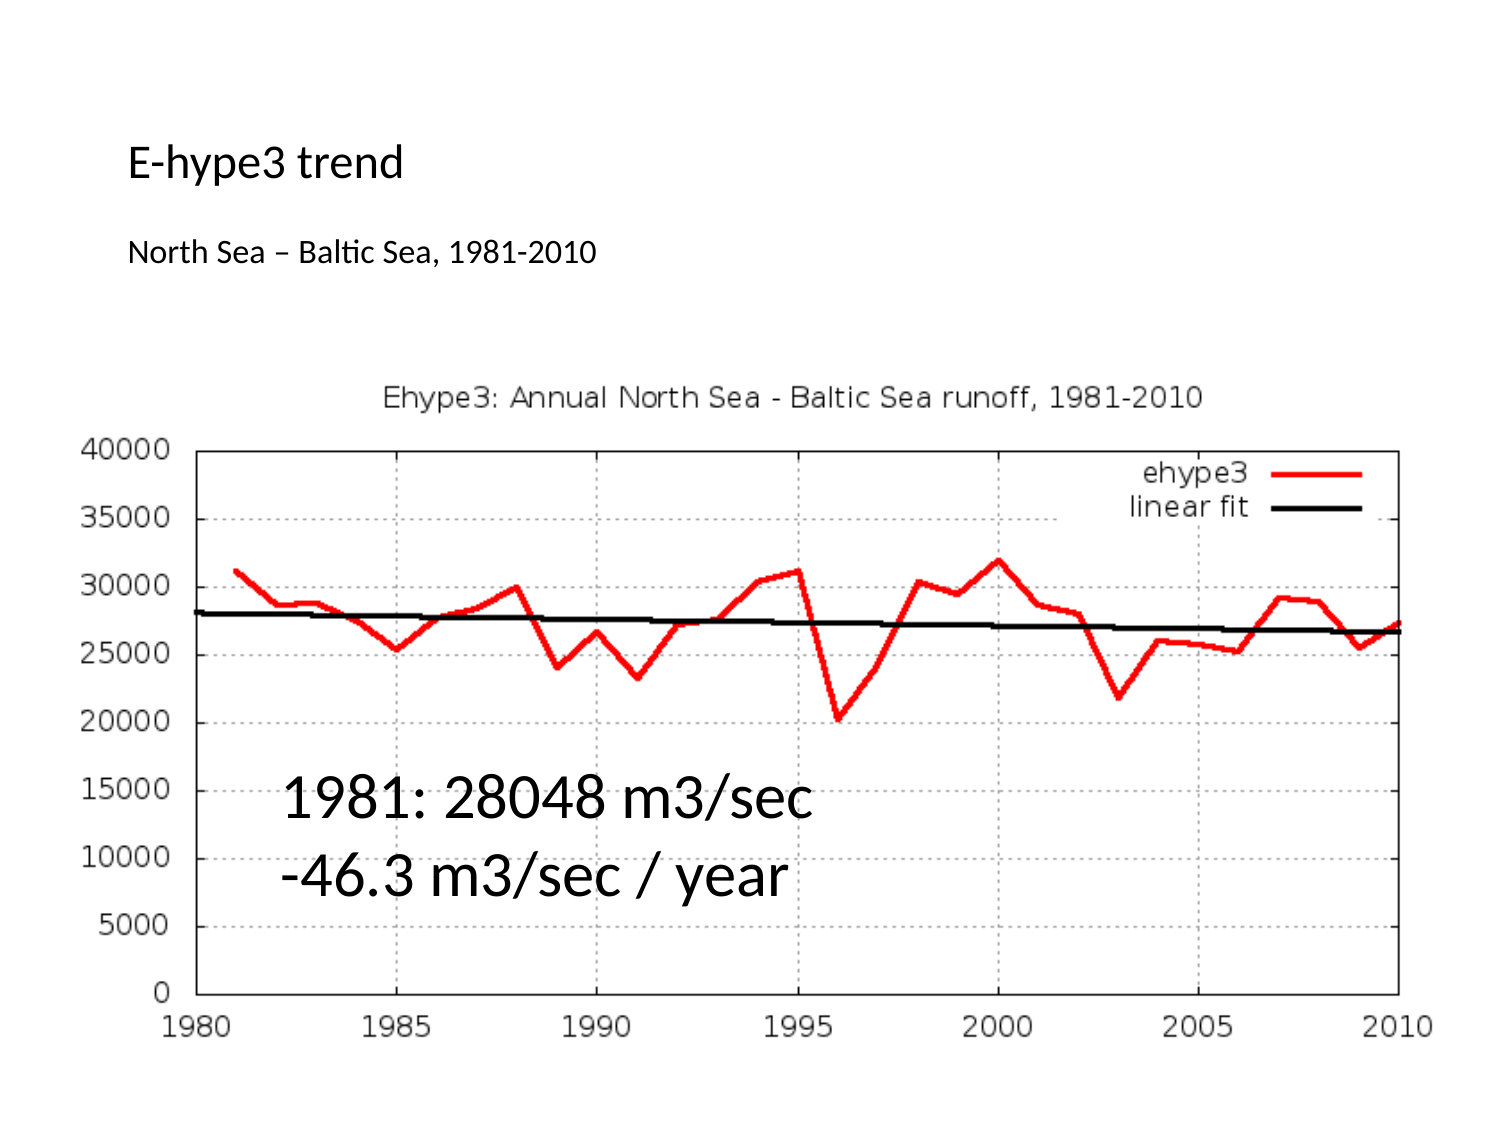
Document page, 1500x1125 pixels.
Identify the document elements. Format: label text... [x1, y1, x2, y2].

picture [30, 349, 1459, 1065]
title E-hype3 trend North Sea – Baltic Sea, 1981-2010 [112, 120, 1388, 348]
